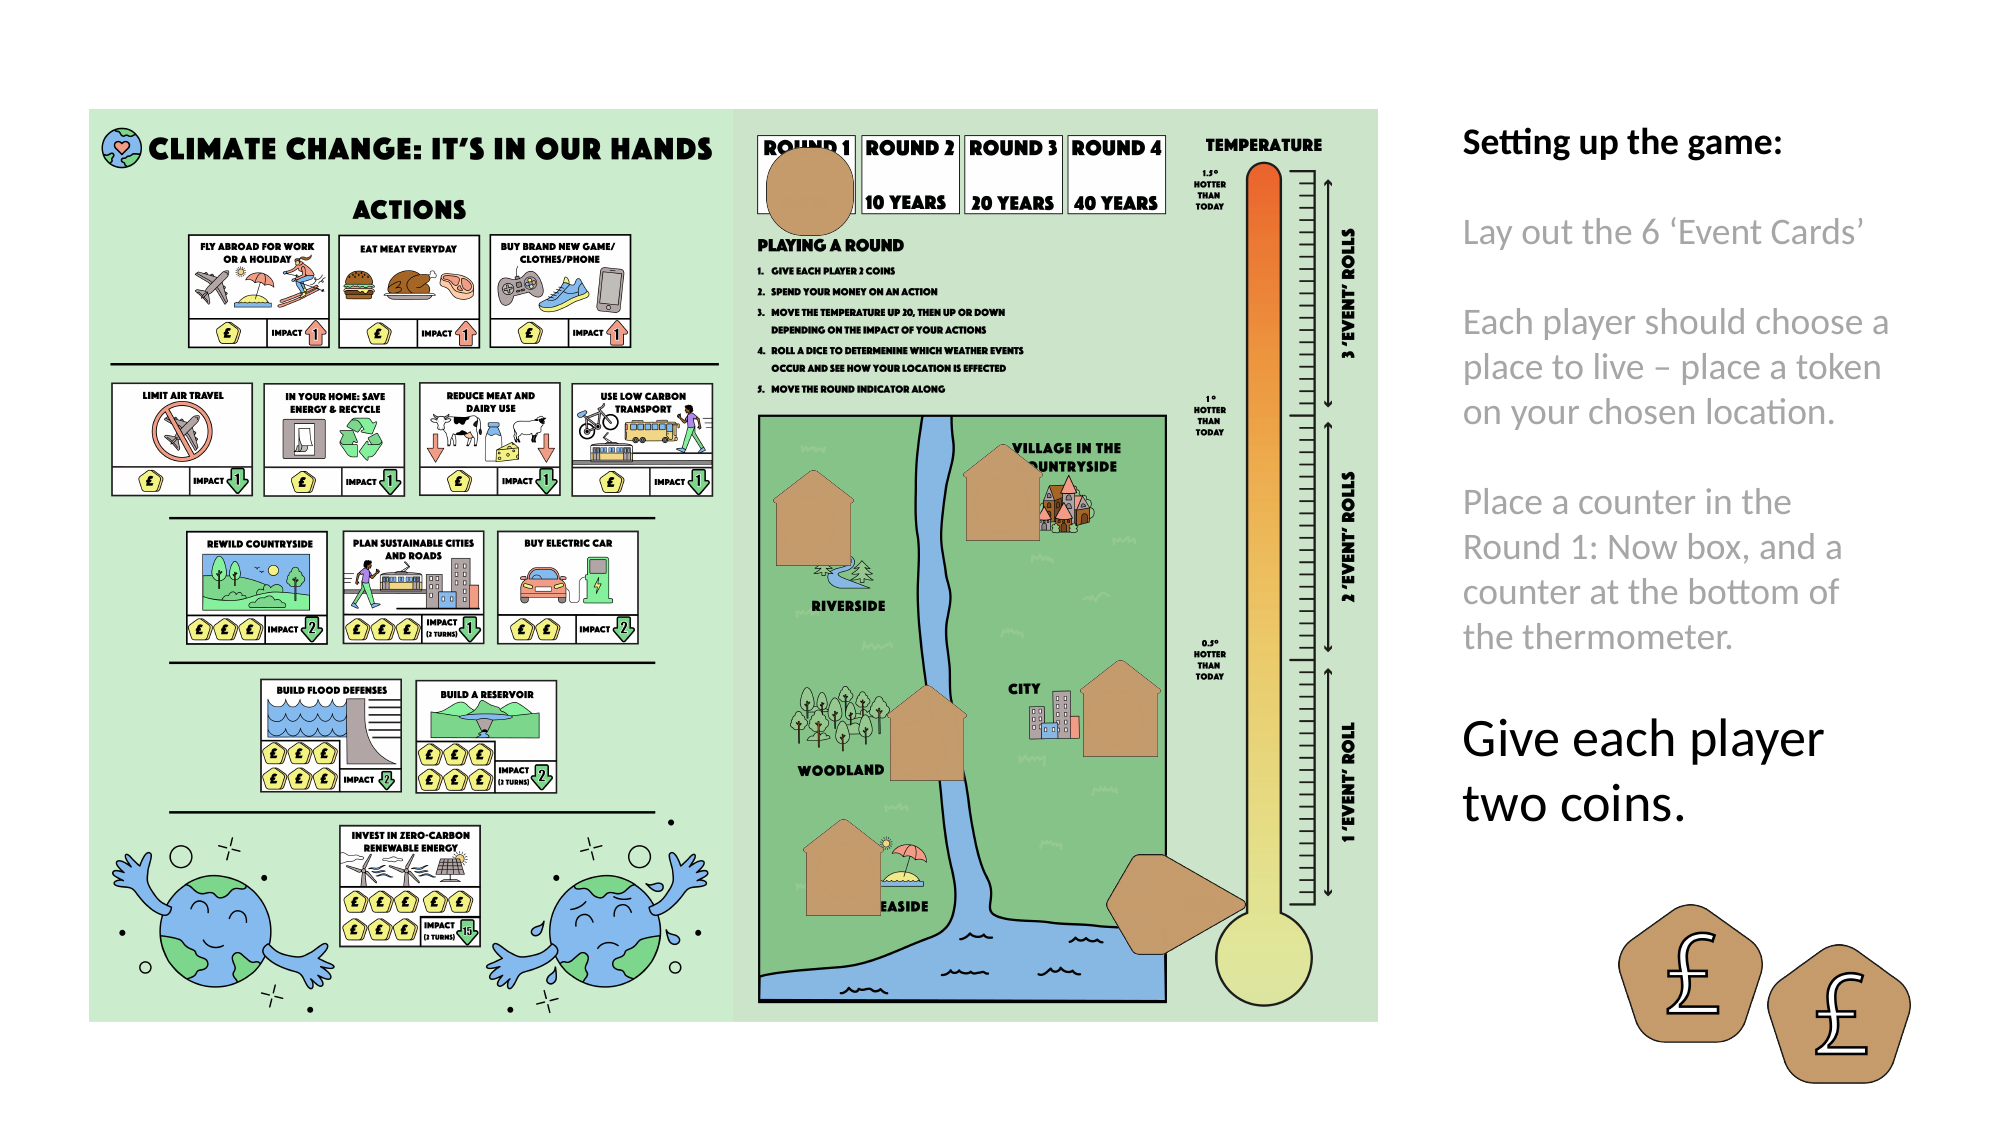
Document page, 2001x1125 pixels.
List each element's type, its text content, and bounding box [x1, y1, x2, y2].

picture [89, 109, 1378, 1022]
picture [1618, 904, 1763, 1043]
text_box Setting up the game: Lay out the 6 ‘Event Cards’ Each player should choose a place to live – place a token on your chosen location. Place a counter in the Round 1: Now box, and a counter at the bottom of the thermometer. Give each player two coins. [1448, 109, 1911, 840]
picture [1767, 944, 1911, 1084]
